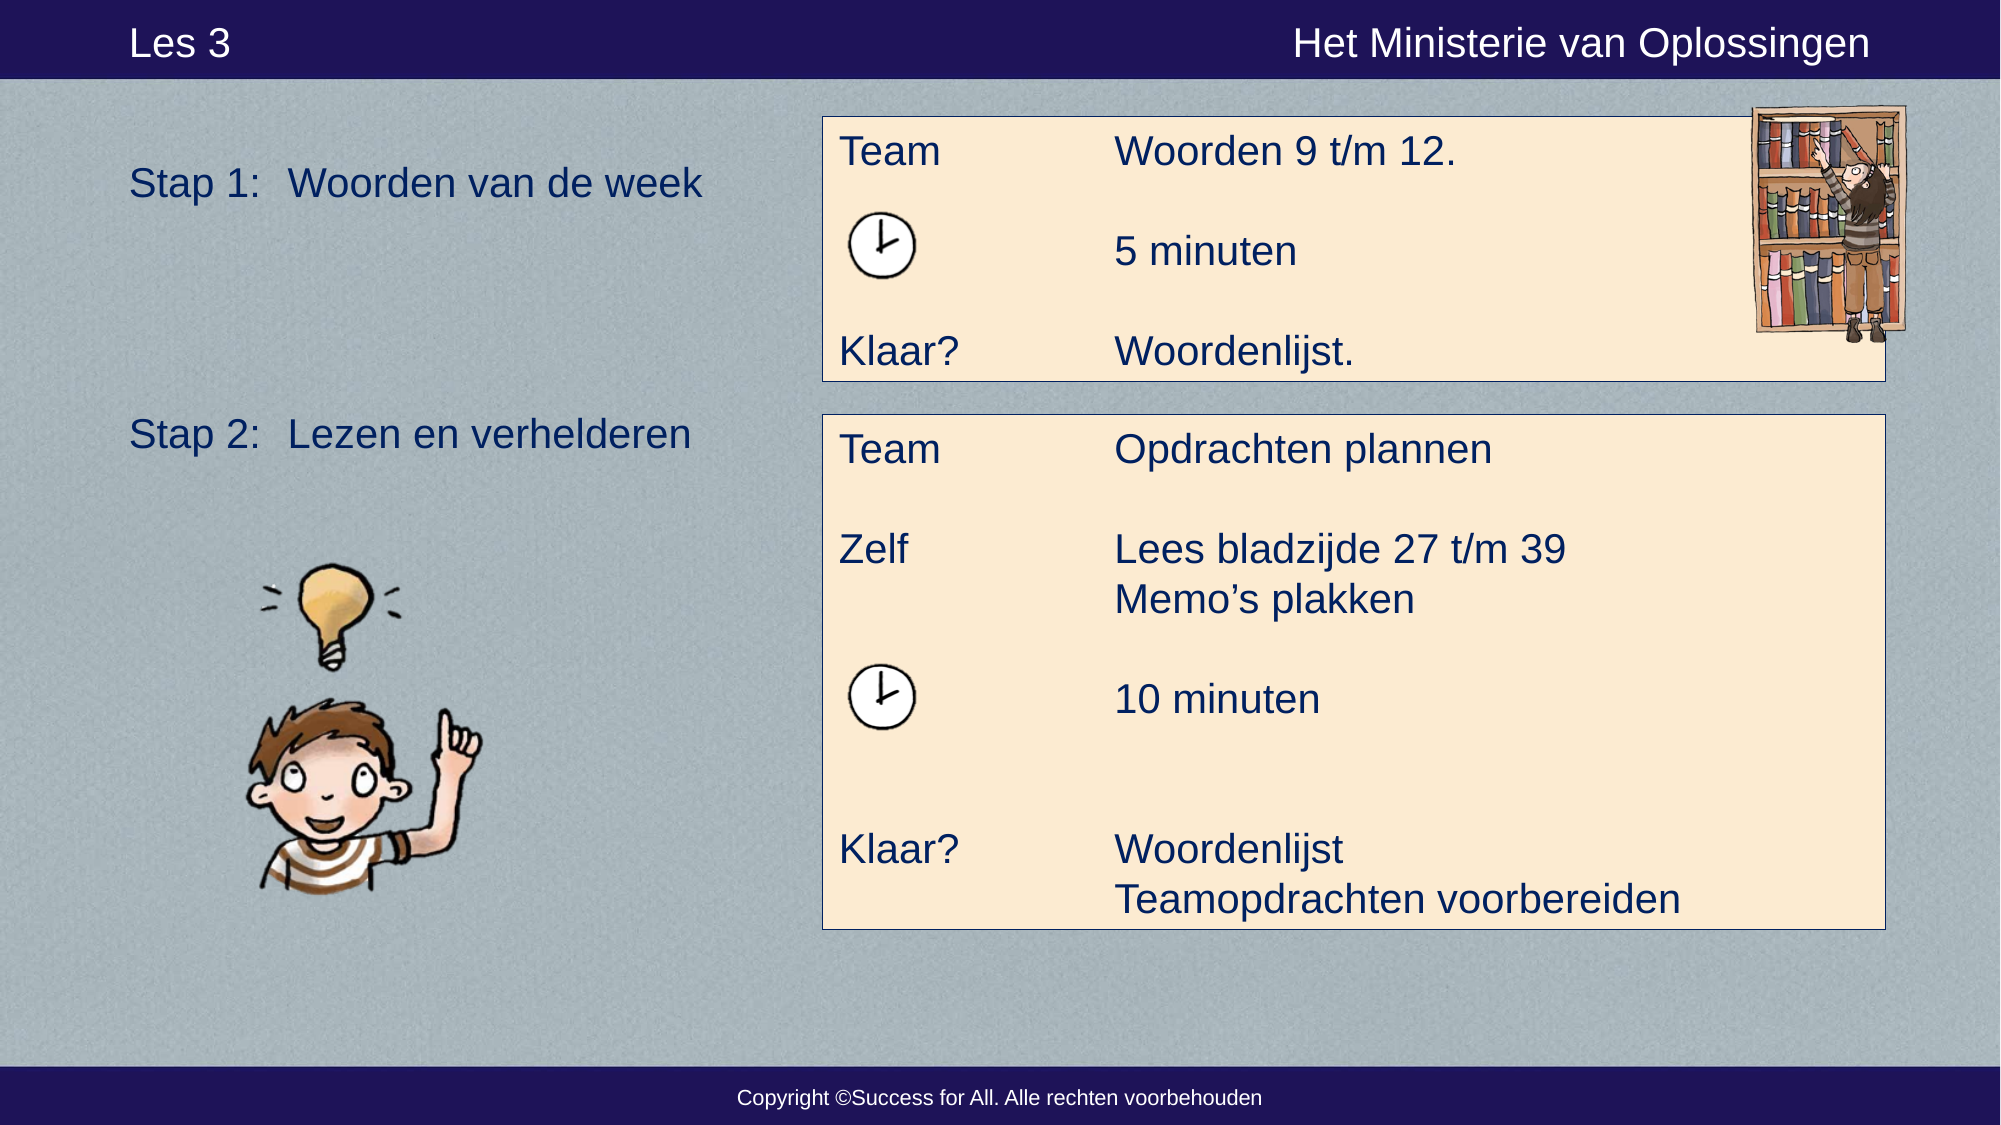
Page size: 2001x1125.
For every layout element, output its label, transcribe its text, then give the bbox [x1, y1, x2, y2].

text_box Les 3 [114, 8, 354, 73]
text_box Copyright ©Success for All. Alle rechten voorbehouden [0, 1076, 2000, 1125]
text_box Stap 1: Woorden van de week Stap 2: Lezen en verhelderen [114, 148, 907, 514]
text_box Team Opdrachten plannen Zelf Lees bladzijde 27 t/m 39 Memo’s plakken 10 minuten Klaar? Woordenlijst Teamopdrachten voorbereiden [822, 414, 1886, 930]
text_box Team Woorden 9 t/m 12. 5 minuten Klaar? Woordenlijst. [822, 116, 1886, 382]
picture [0, 0, 2001, 1125]
text_box Het Ministerie van Oplossingen [999, 8, 1886, 73]
